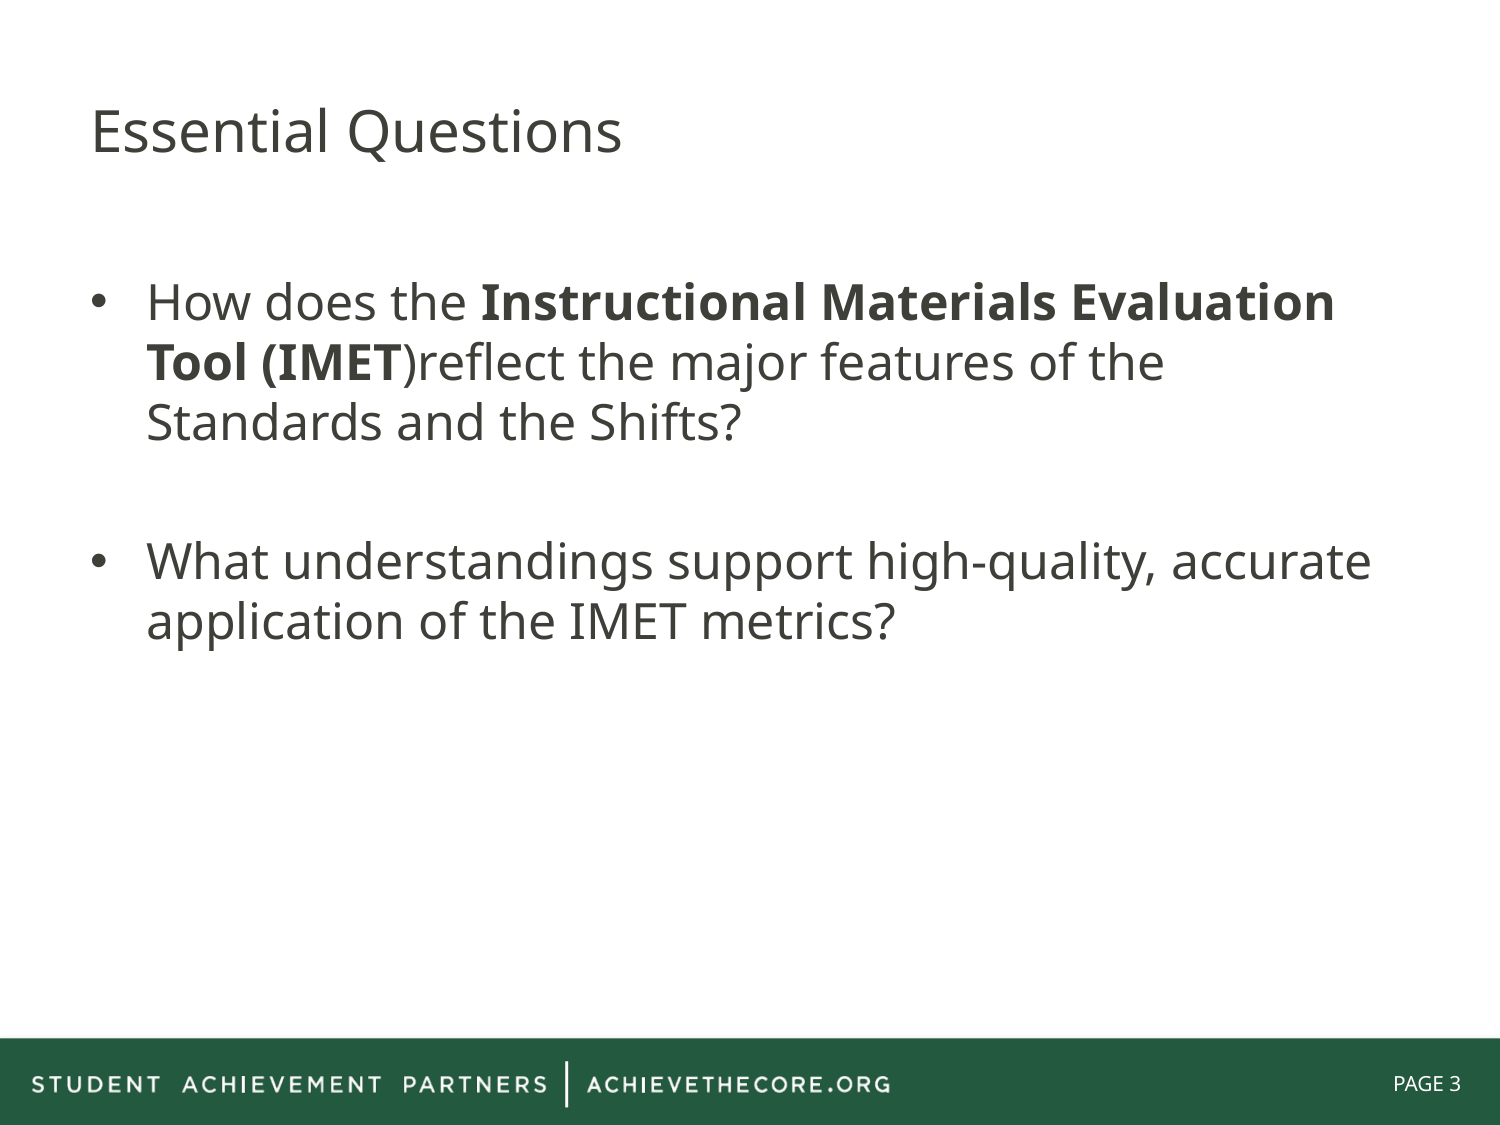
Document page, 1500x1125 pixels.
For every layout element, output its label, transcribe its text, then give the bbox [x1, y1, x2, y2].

list How does the Instructional Materials Evaluation Tool (IMET)reflect the major features of the Standards and the Shifts? What understandings support high-quality, accurate application of the IMET metrics? [75, 262, 1425, 1005]
title Essential Questions [73, 34, 1427, 225]
